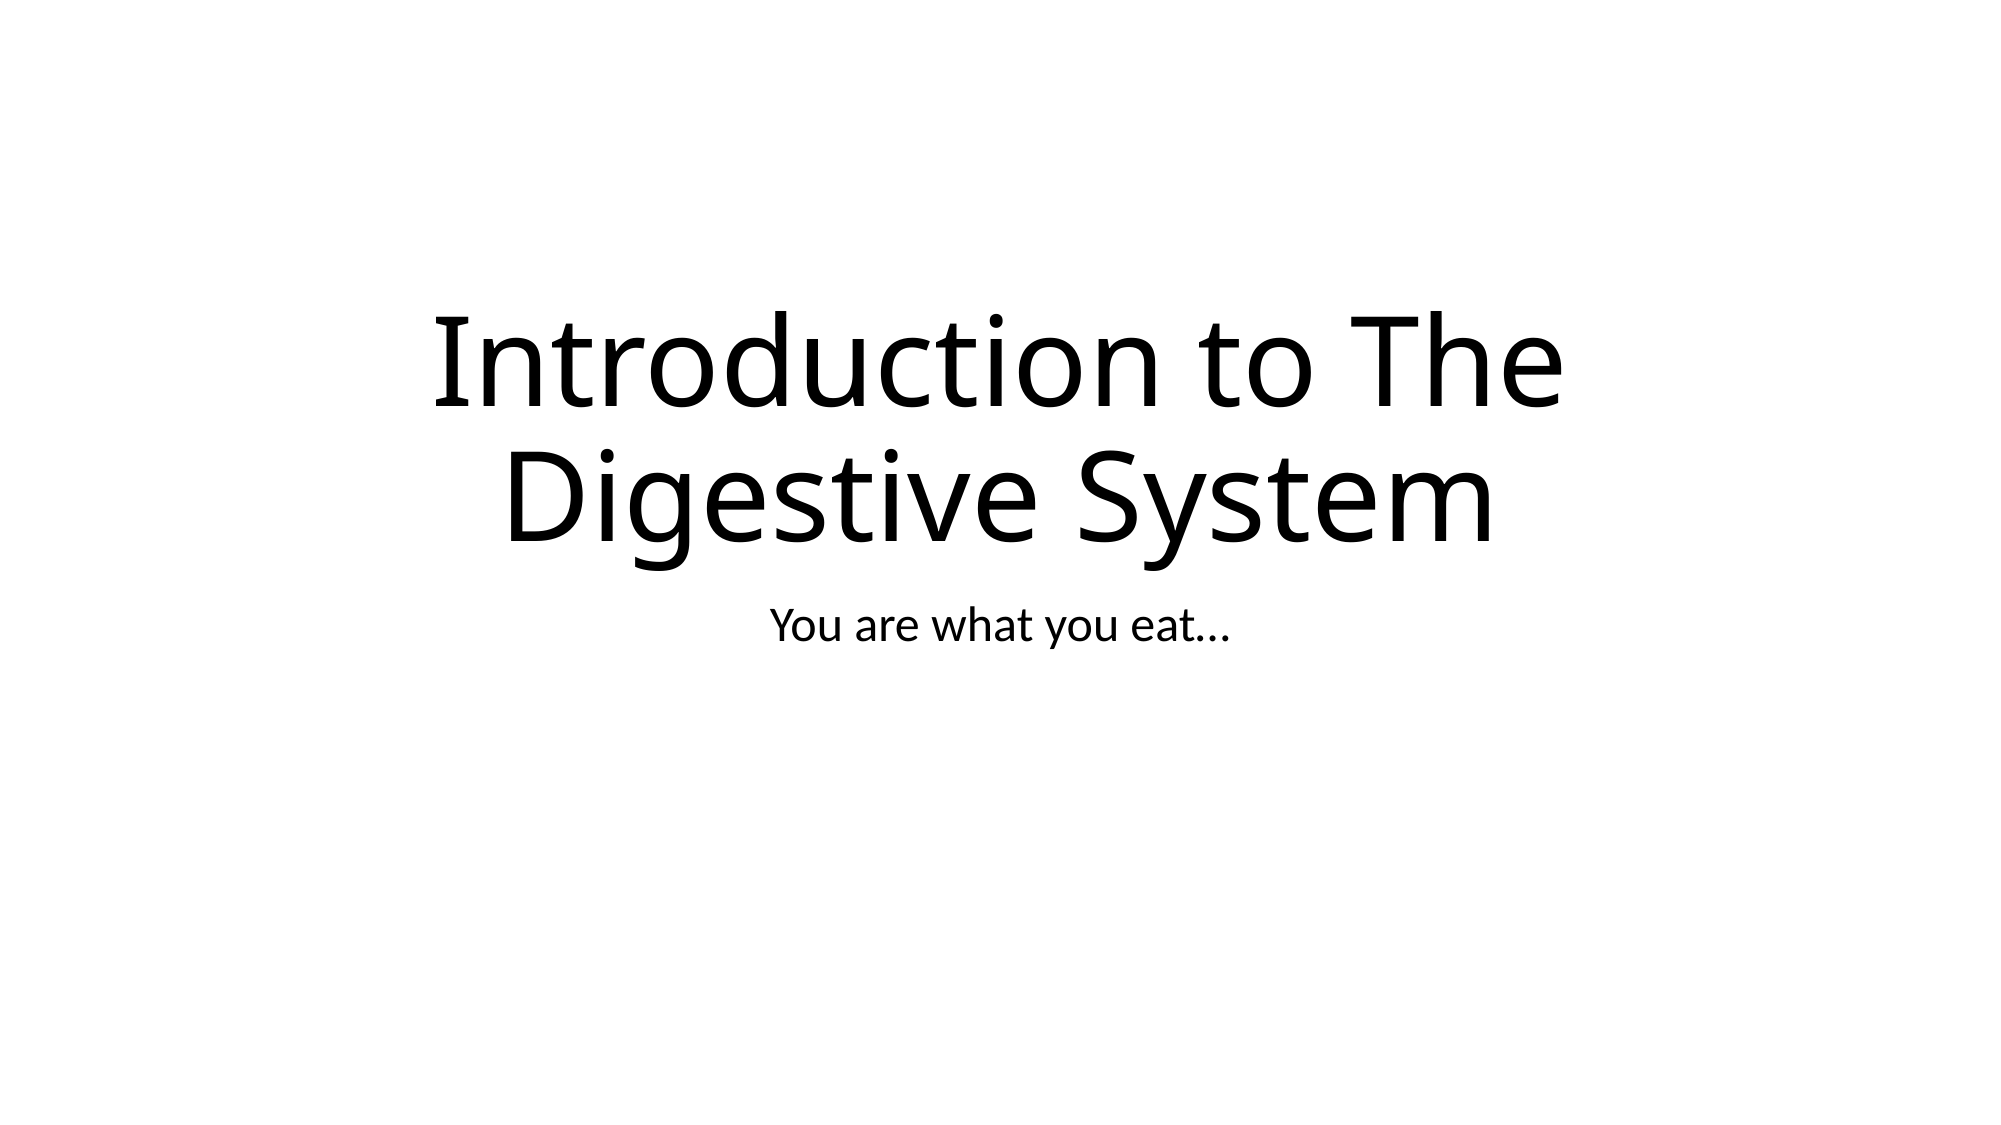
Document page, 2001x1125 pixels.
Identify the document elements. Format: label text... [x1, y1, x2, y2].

title Introduction to The Digestive System [249, 184, 1750, 576]
subtitle You are what you eat… [249, 590, 1750, 863]
